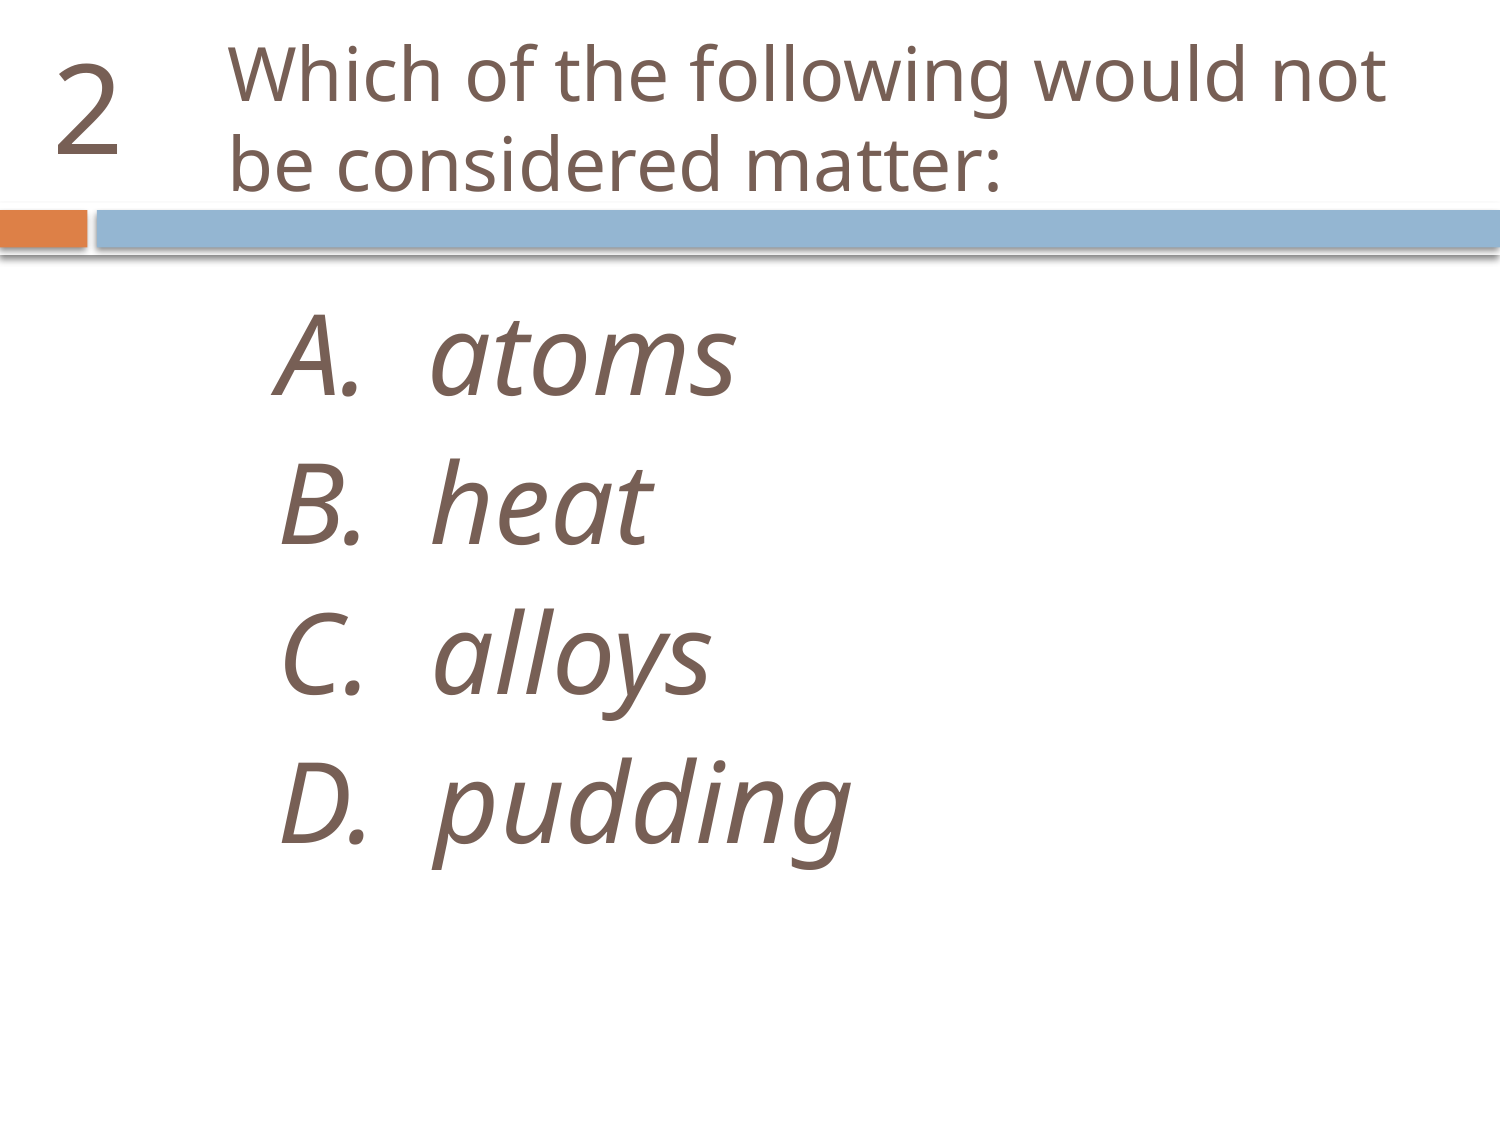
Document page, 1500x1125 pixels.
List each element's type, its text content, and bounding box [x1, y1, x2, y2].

list A. atoms B. heat C. alloys D. pudding [262, 275, 1332, 1013]
title Which of the following would not be considered matter: [212, 34, 1456, 198]
text_box 2 [37, 22, 225, 187]
